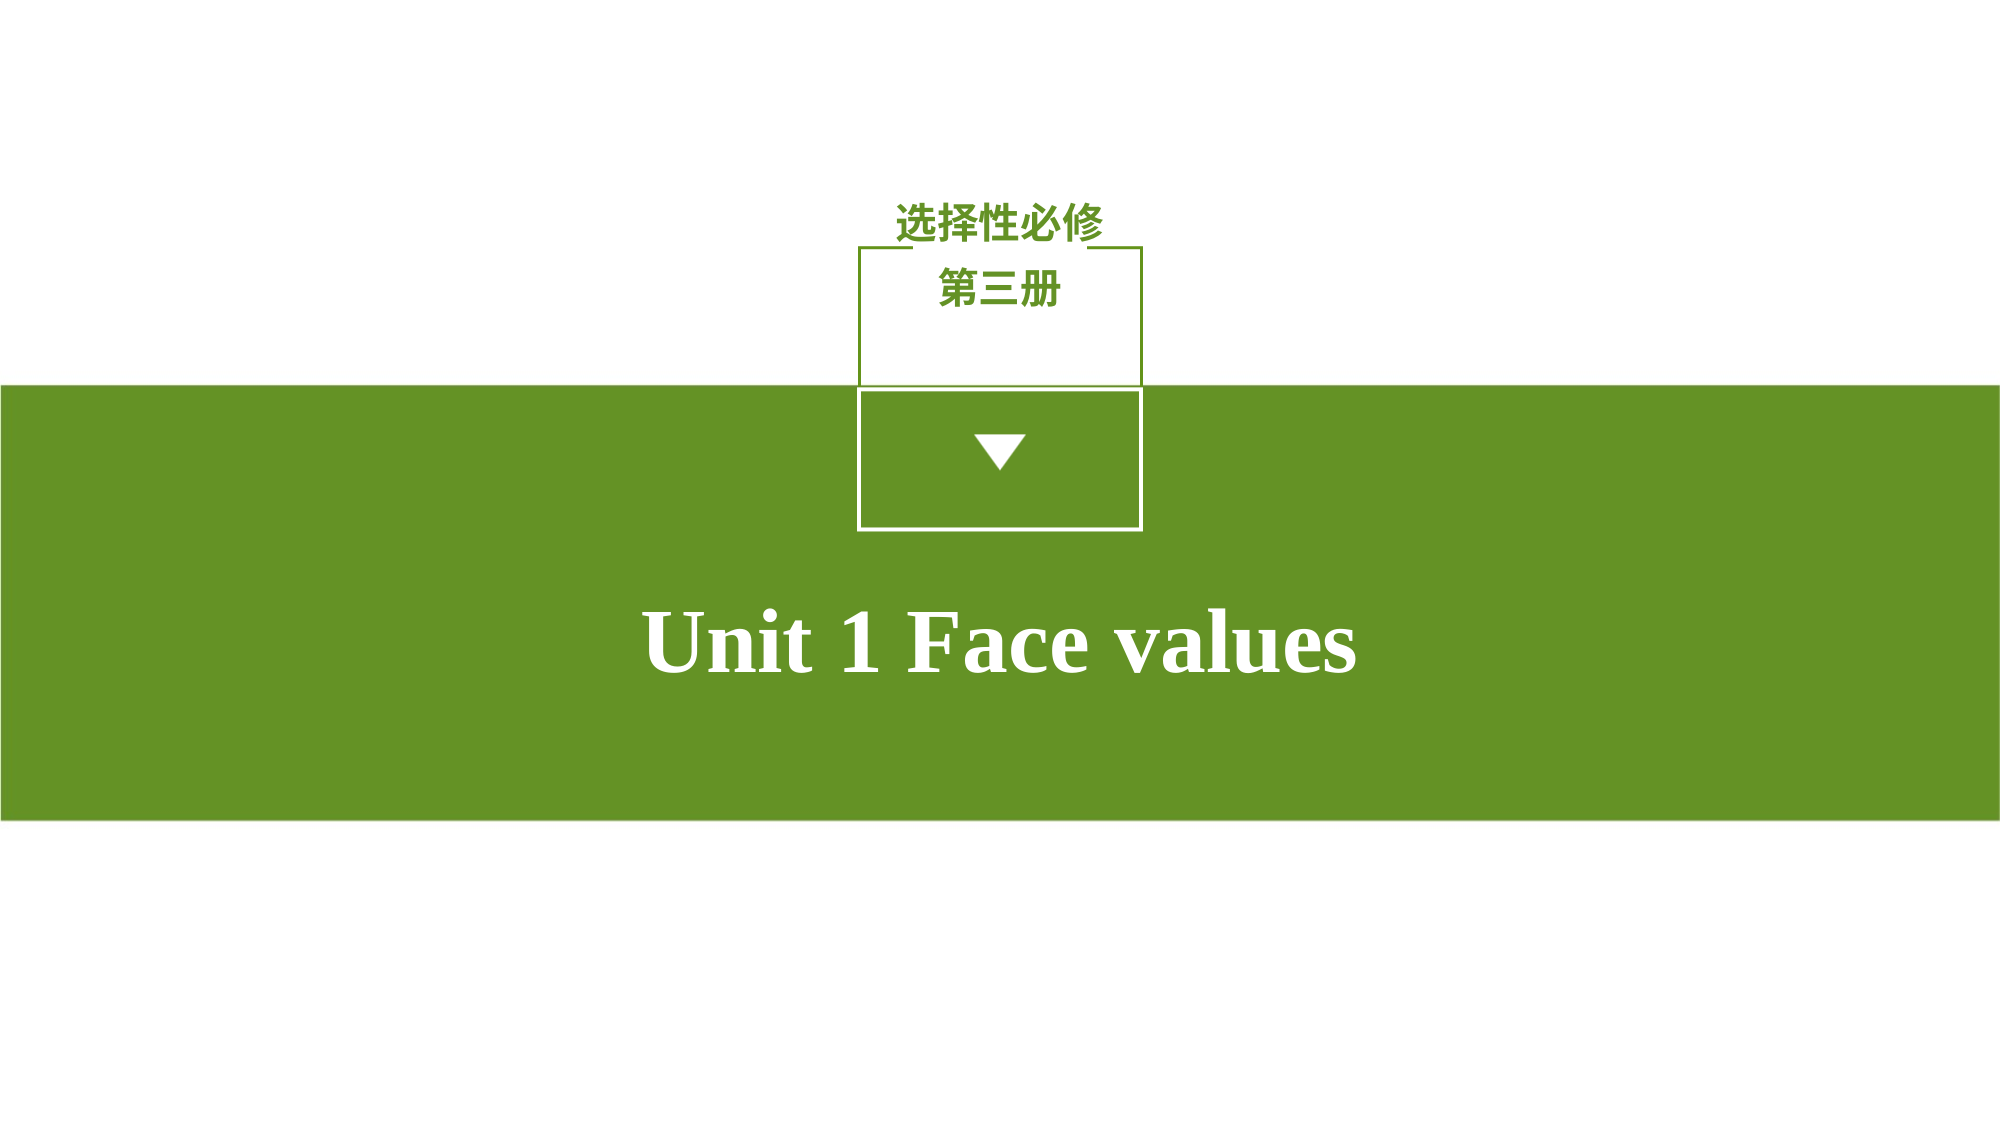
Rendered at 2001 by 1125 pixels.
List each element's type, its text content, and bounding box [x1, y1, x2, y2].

picture [0, 0, 2000, 572]
picture [0, 699, 2000, 1125]
text_box 选择性必修第三册 [880, 181, 1119, 312]
text_box Unit 1 Face values [0, 572, 2000, 699]
